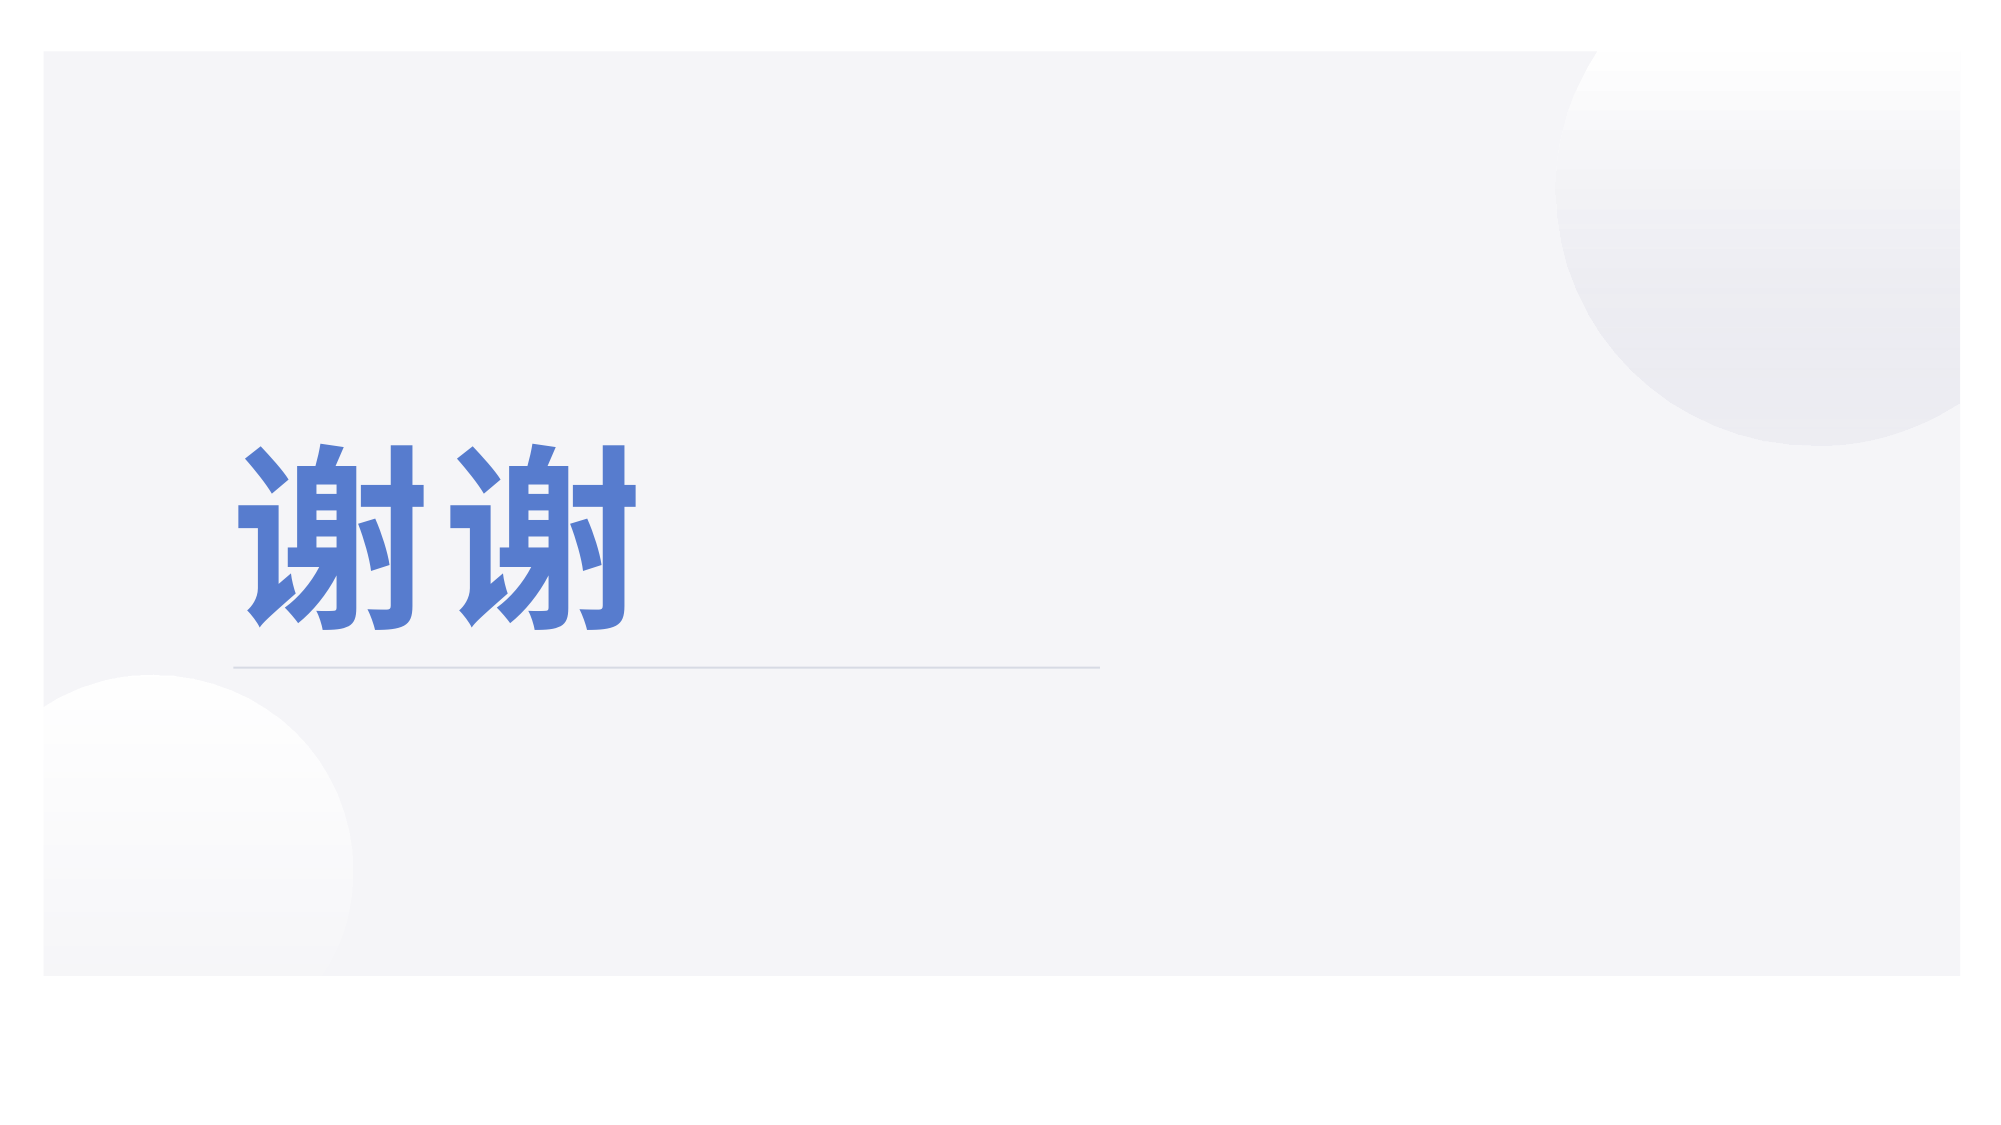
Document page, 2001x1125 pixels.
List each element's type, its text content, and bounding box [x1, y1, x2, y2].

title 谢谢 [216, 389, 1309, 654]
